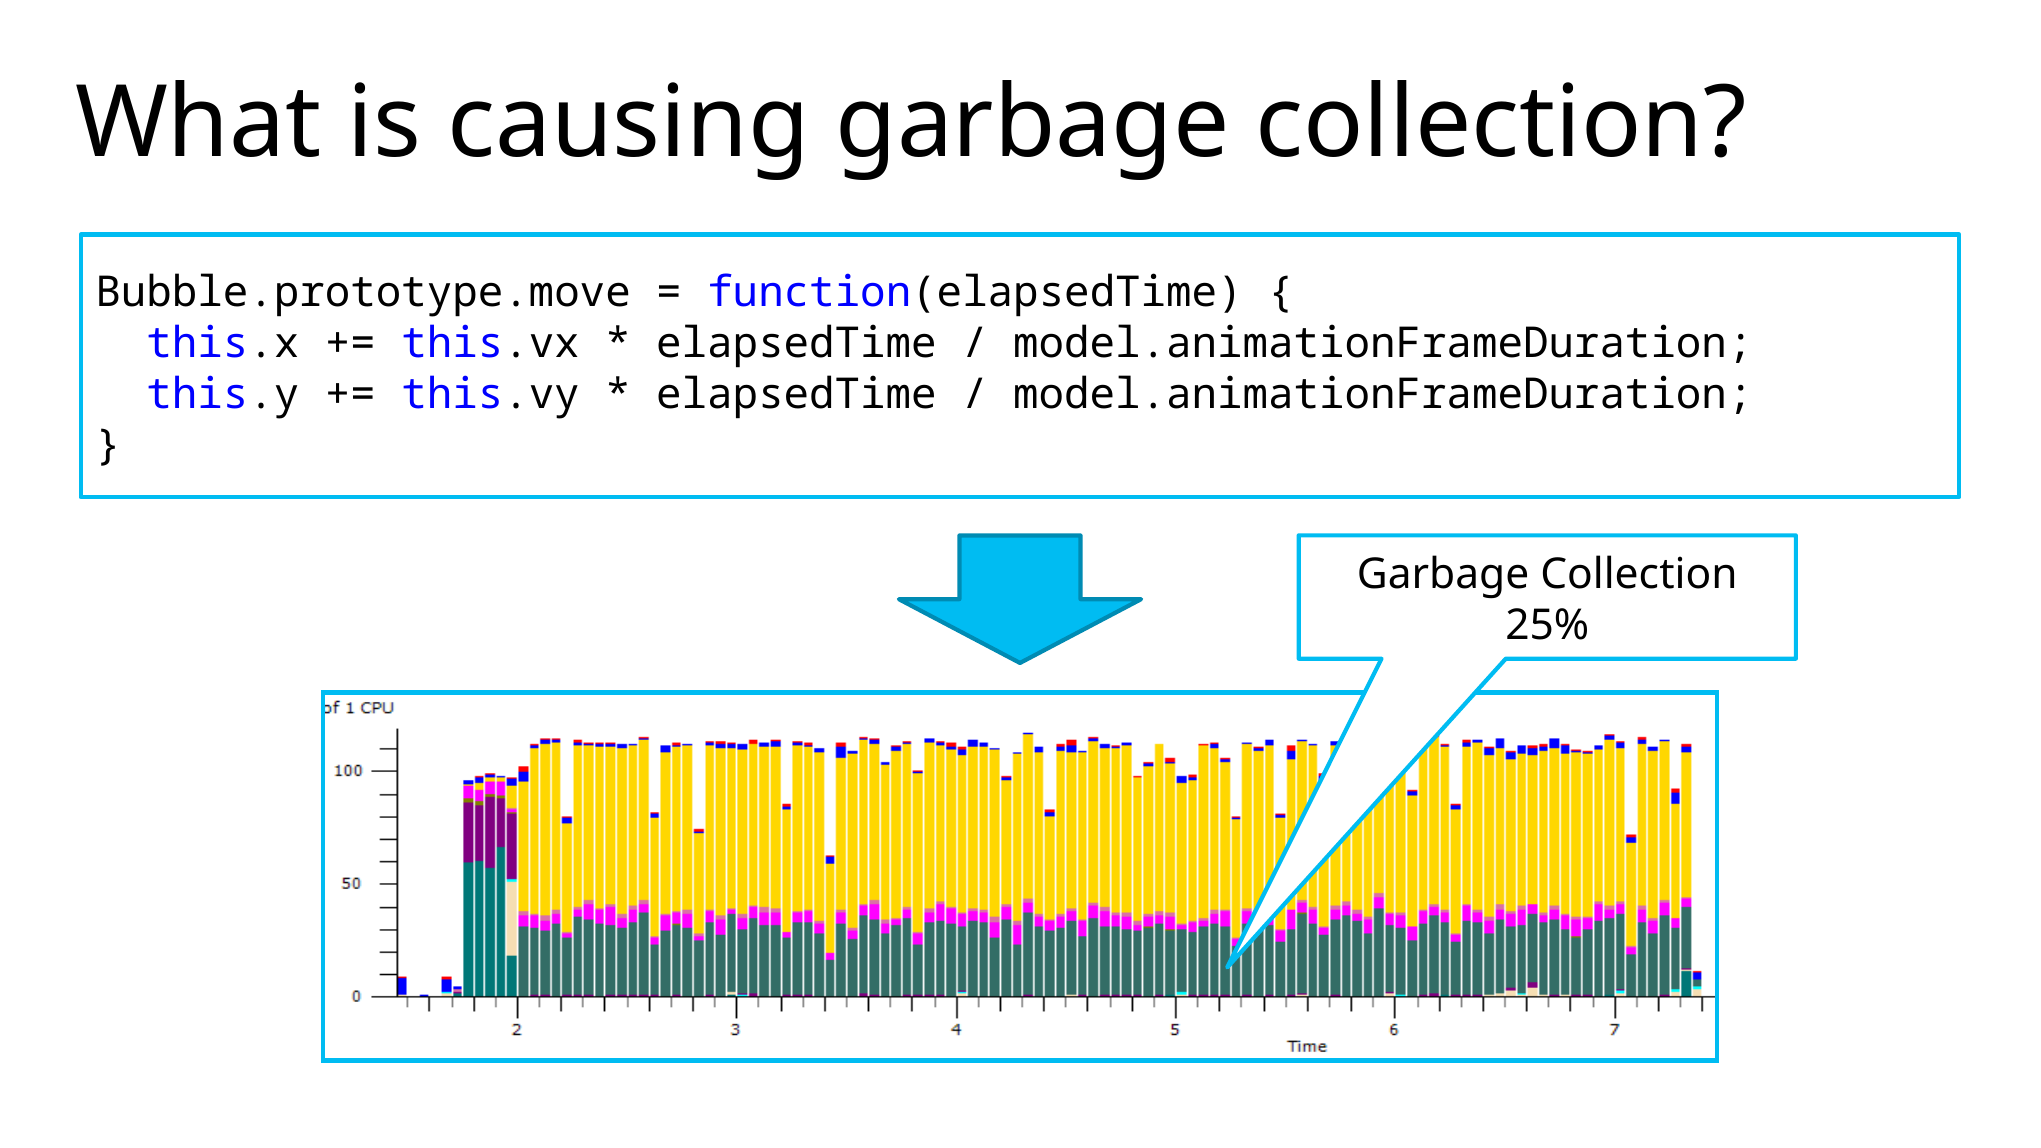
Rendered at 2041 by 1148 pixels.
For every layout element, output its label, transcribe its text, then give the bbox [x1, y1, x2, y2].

text_box Bubble.prototype.move = function(elapsedTime) { this.x += this.vx * elapsedTime / model.animationFrameDuration; this.y += this.vy * elapsedTime / model.animationFrameDuration; } [79, 232, 1961, 499]
title What is causing garbage collection? [45, 48, 1996, 199]
text_box [896, 533, 1144, 665]
picture [1241, 694, 1469, 947]
text_box Garbage Collection 25% [1296, 533, 1798, 693]
picture [326, 696, 1714, 1057]
